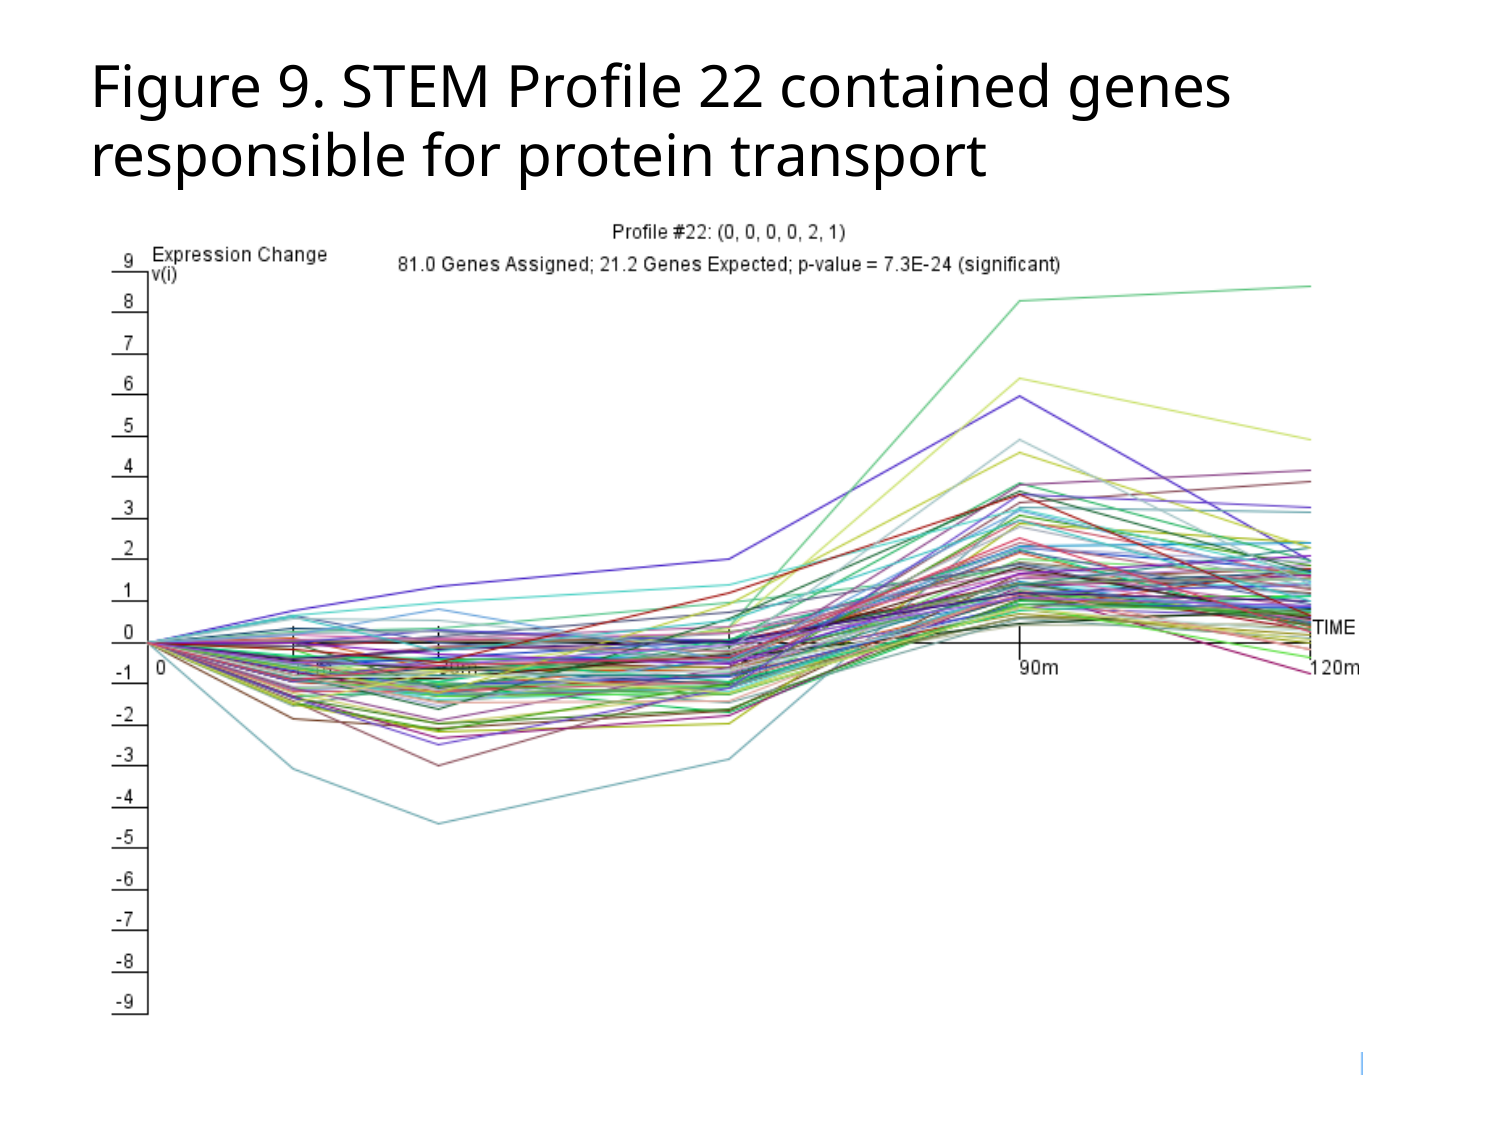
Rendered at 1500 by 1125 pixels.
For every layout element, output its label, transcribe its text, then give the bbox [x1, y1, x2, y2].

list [99, 210, 1363, 1076]
title Figure 9. STEM Profile 22 contained genes responsible for protein transport [75, 24, 1425, 213]
